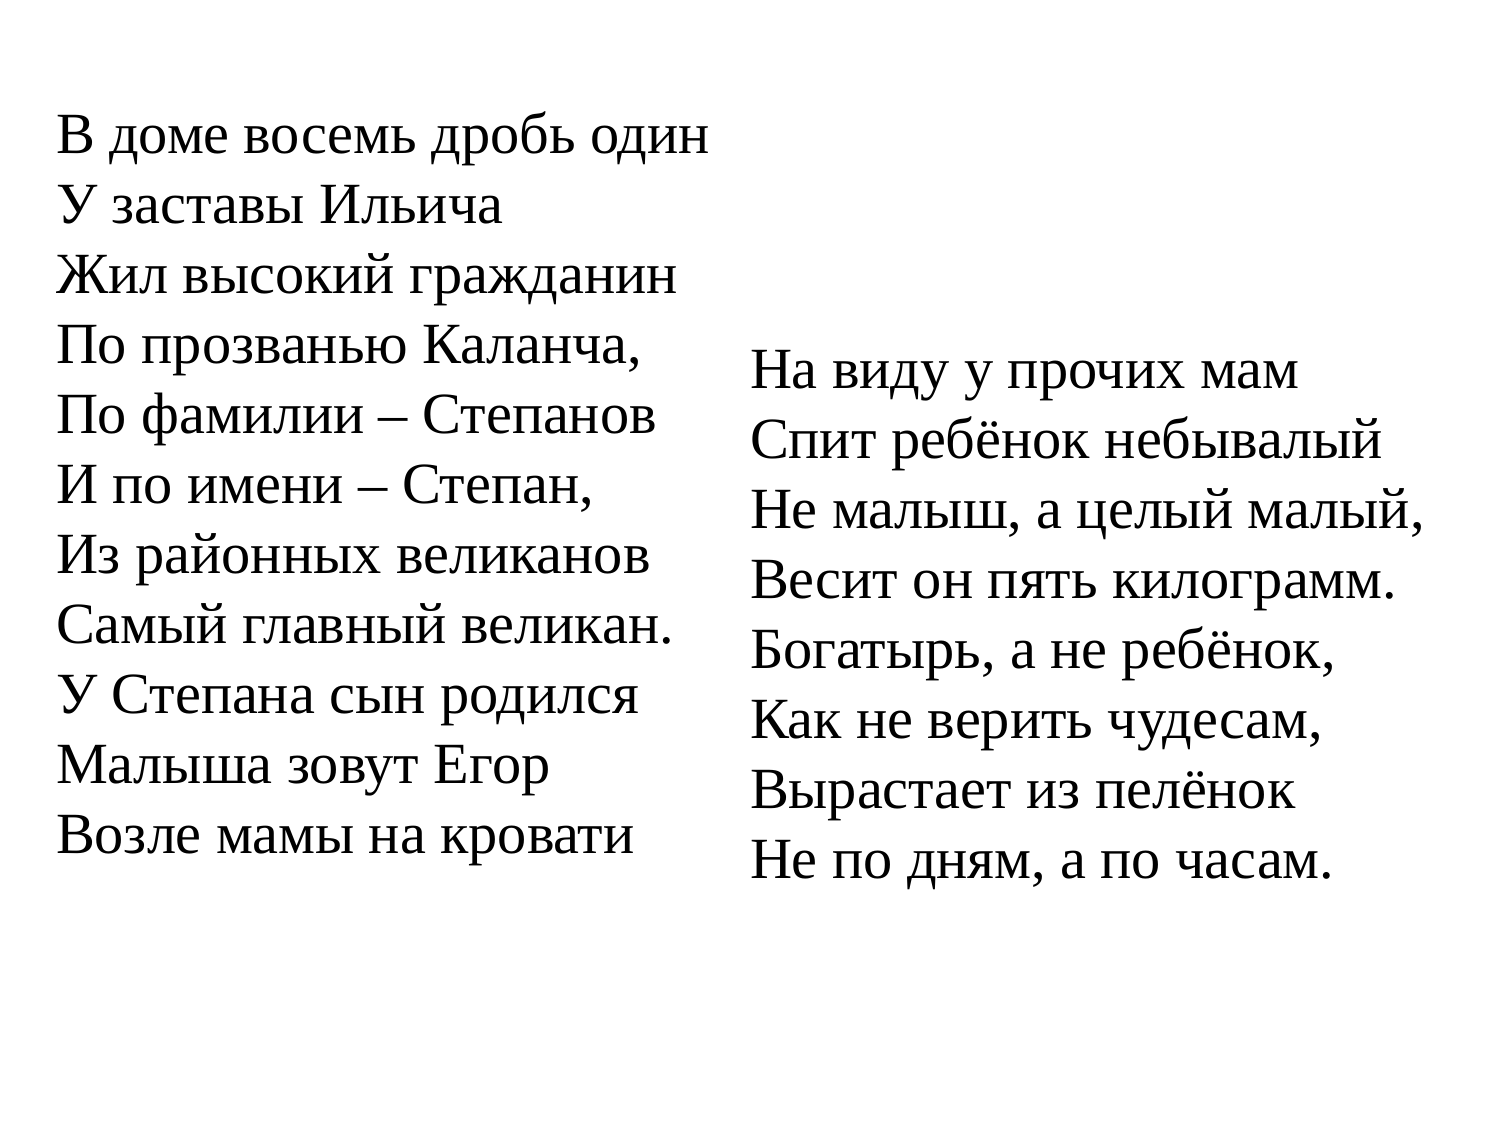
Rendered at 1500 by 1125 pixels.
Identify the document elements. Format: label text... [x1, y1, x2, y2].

text_box В доме восемь дробь один У заставы Ильича Жил высокий гражданин По прозванью Каланча, По фамилии – Степанов И по имени – Степан, Из районных великанов Самый главный великан. У Степана сын родился Малыша зовут Егор Возле мамы на кровати На виду у прочих мам Спит ребёнок небывалый Не малыш, а целый малый, Весит он пять килограмм. Богатырь, а не ребёнок, Как не верить чудесам, Вырастает из пелёнок Не по дням, а по часам. [41, 42, 1459, 1125]
